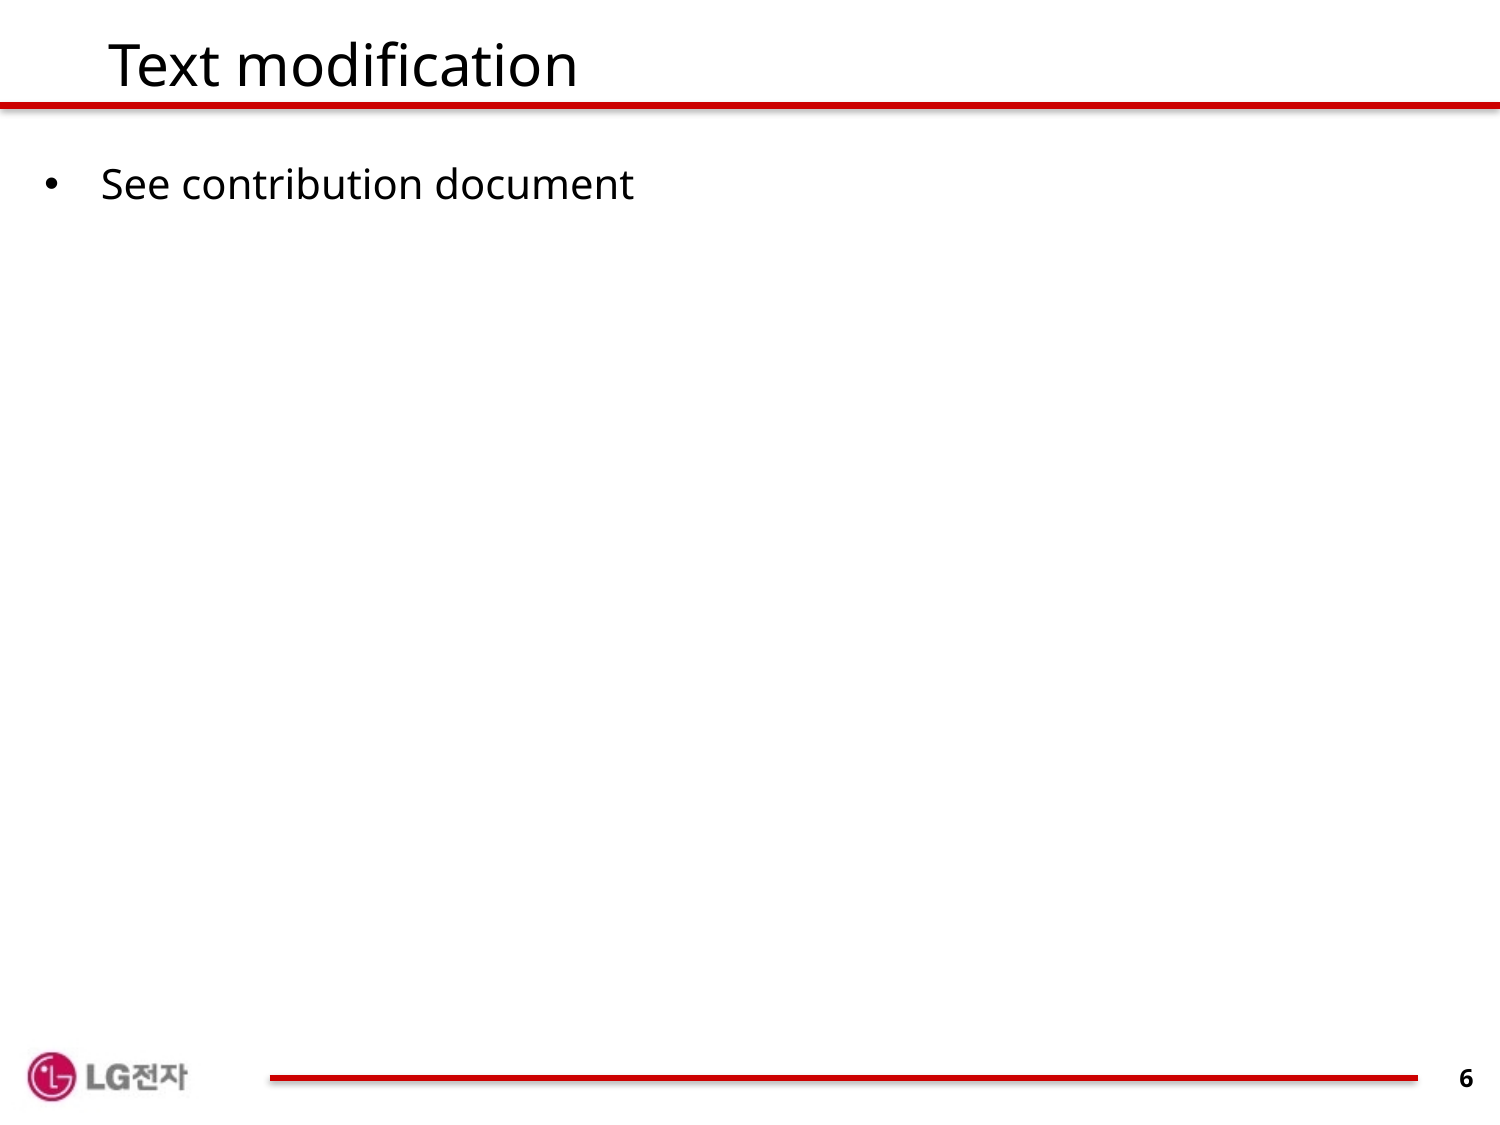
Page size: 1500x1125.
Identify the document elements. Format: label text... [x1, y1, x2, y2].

picture [0, 1037, 249, 1125]
list See contribution document [29, 125, 1471, 1059]
slide_number 6 [1417, 1054, 1489, 1114]
title Text modification [93, 32, 1243, 94]
